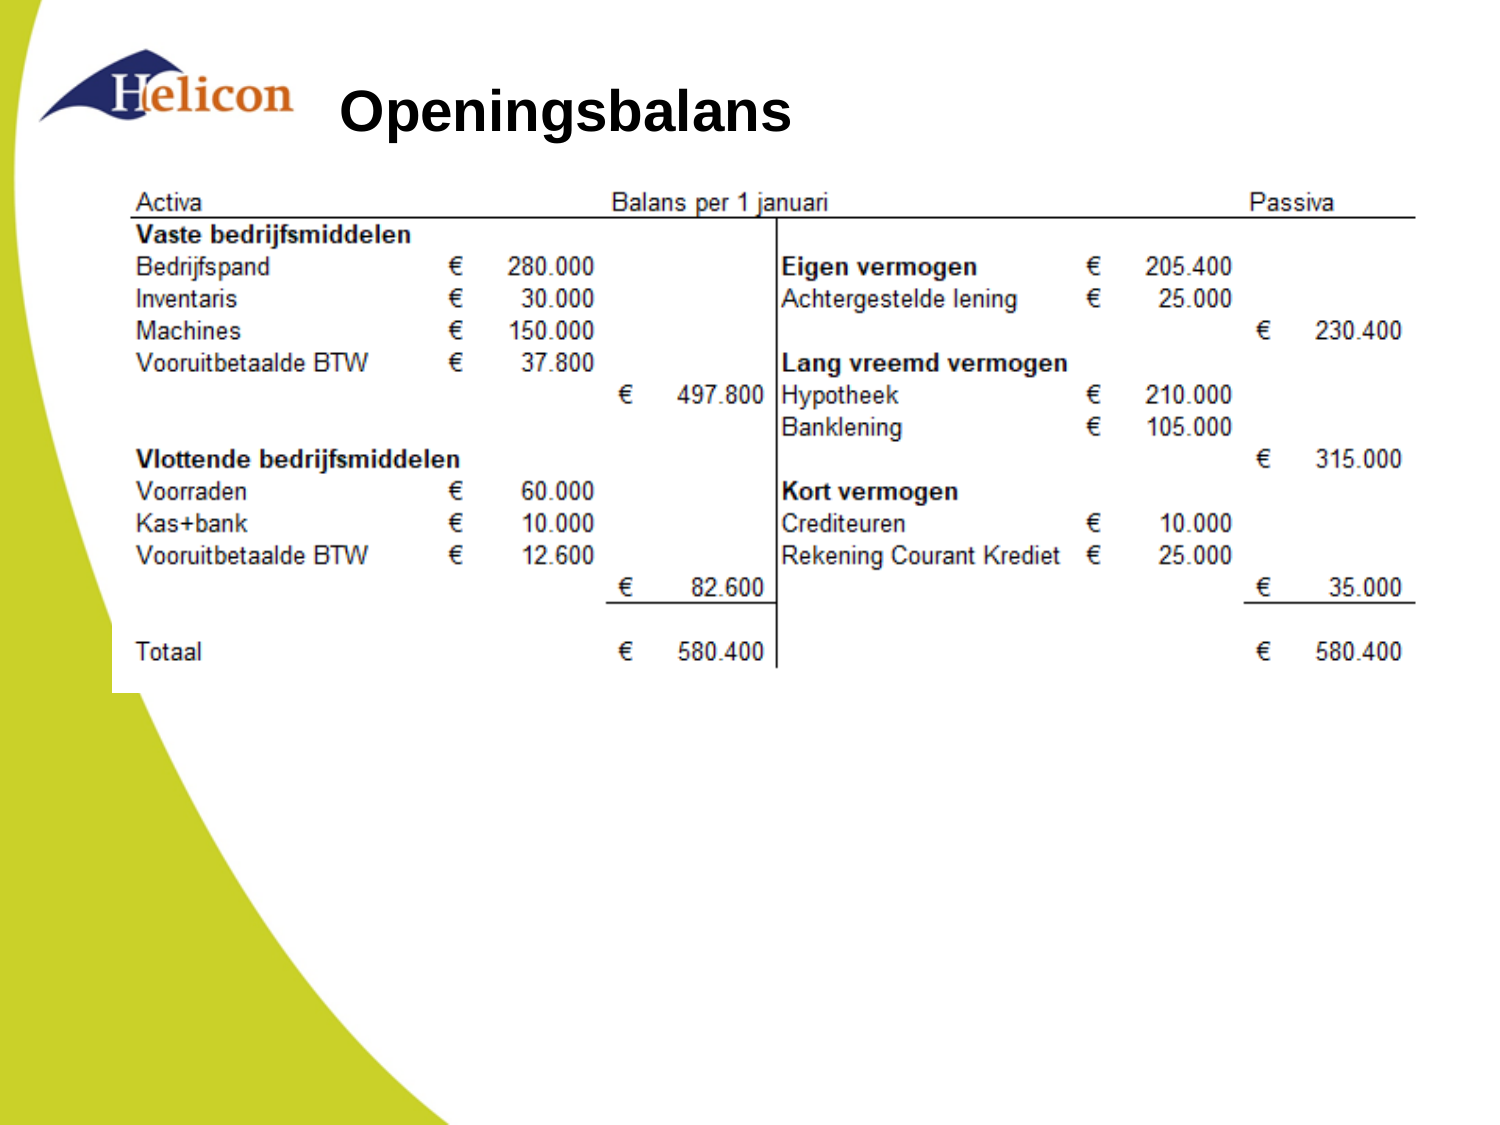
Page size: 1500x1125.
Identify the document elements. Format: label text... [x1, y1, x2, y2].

picture [0, 0, 1500, 1125]
title Openingsbalans [324, 54, 1415, 161]
